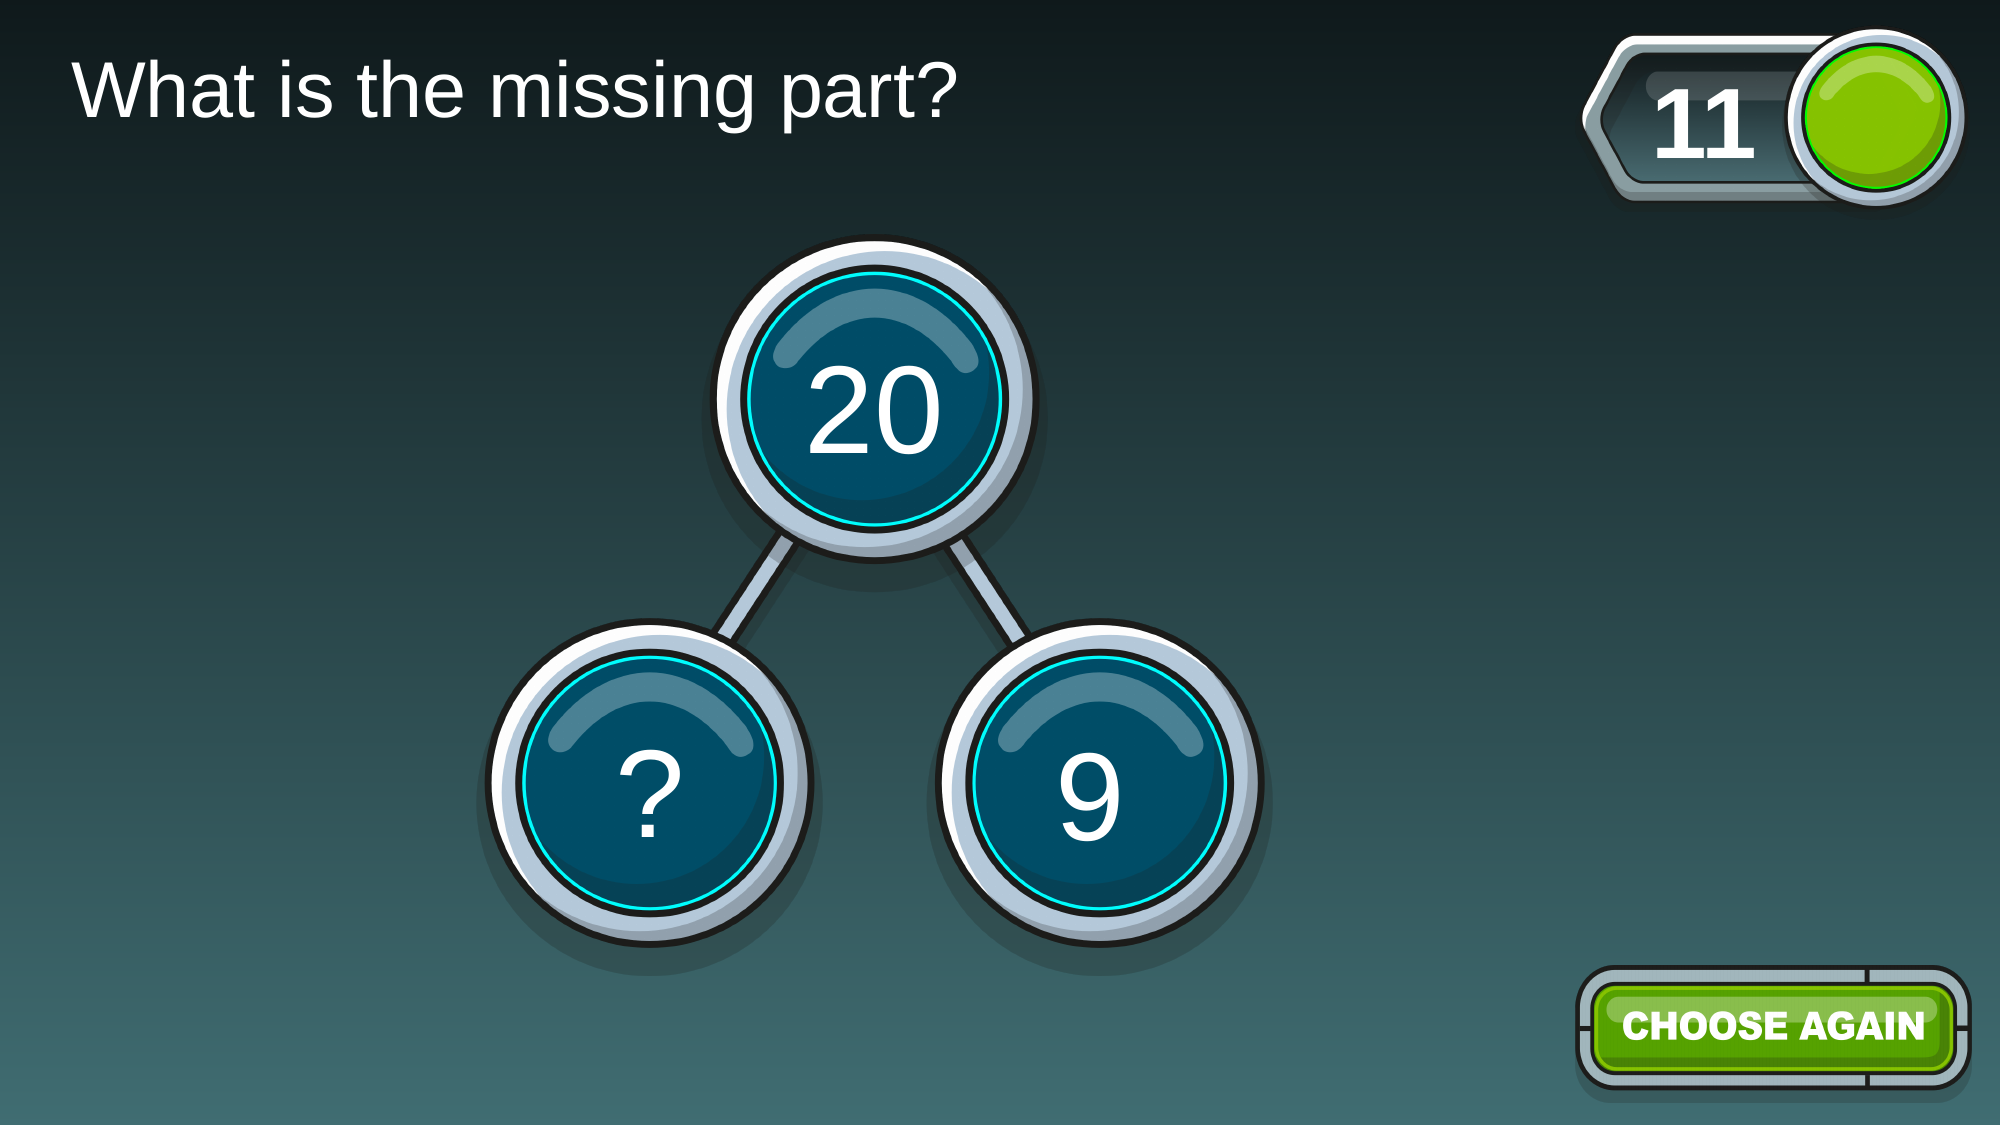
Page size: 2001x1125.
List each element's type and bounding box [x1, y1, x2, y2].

picture [1575, 25, 1971, 221]
text_box [55, 30, 1544, 165]
picture [1575, 965, 1972, 1104]
picture [475, 234, 1273, 976]
